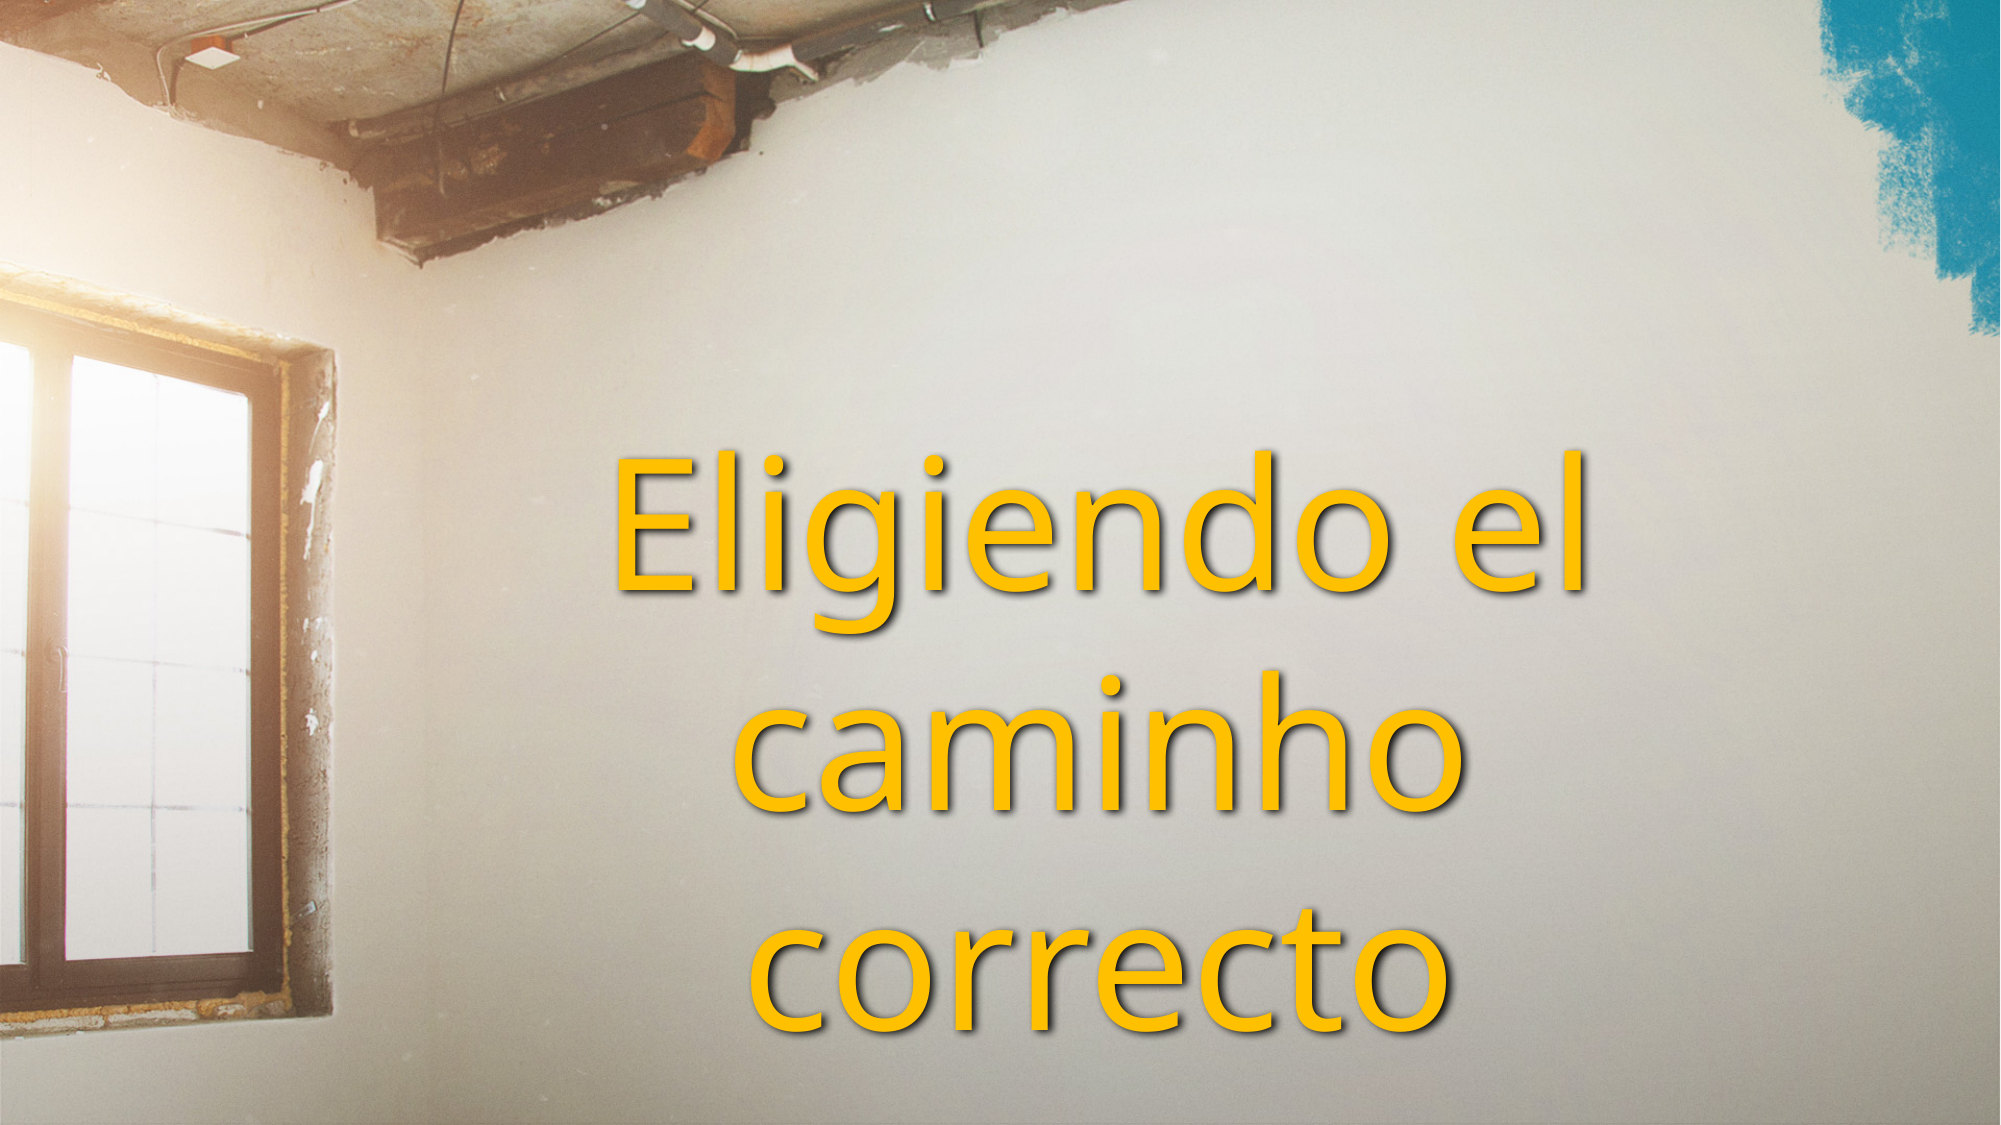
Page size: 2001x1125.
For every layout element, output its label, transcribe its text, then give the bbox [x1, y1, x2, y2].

picture [0, 0, 2001, 1125]
text_box Eligiendo el caminho correcto [362, 399, 1835, 1075]
